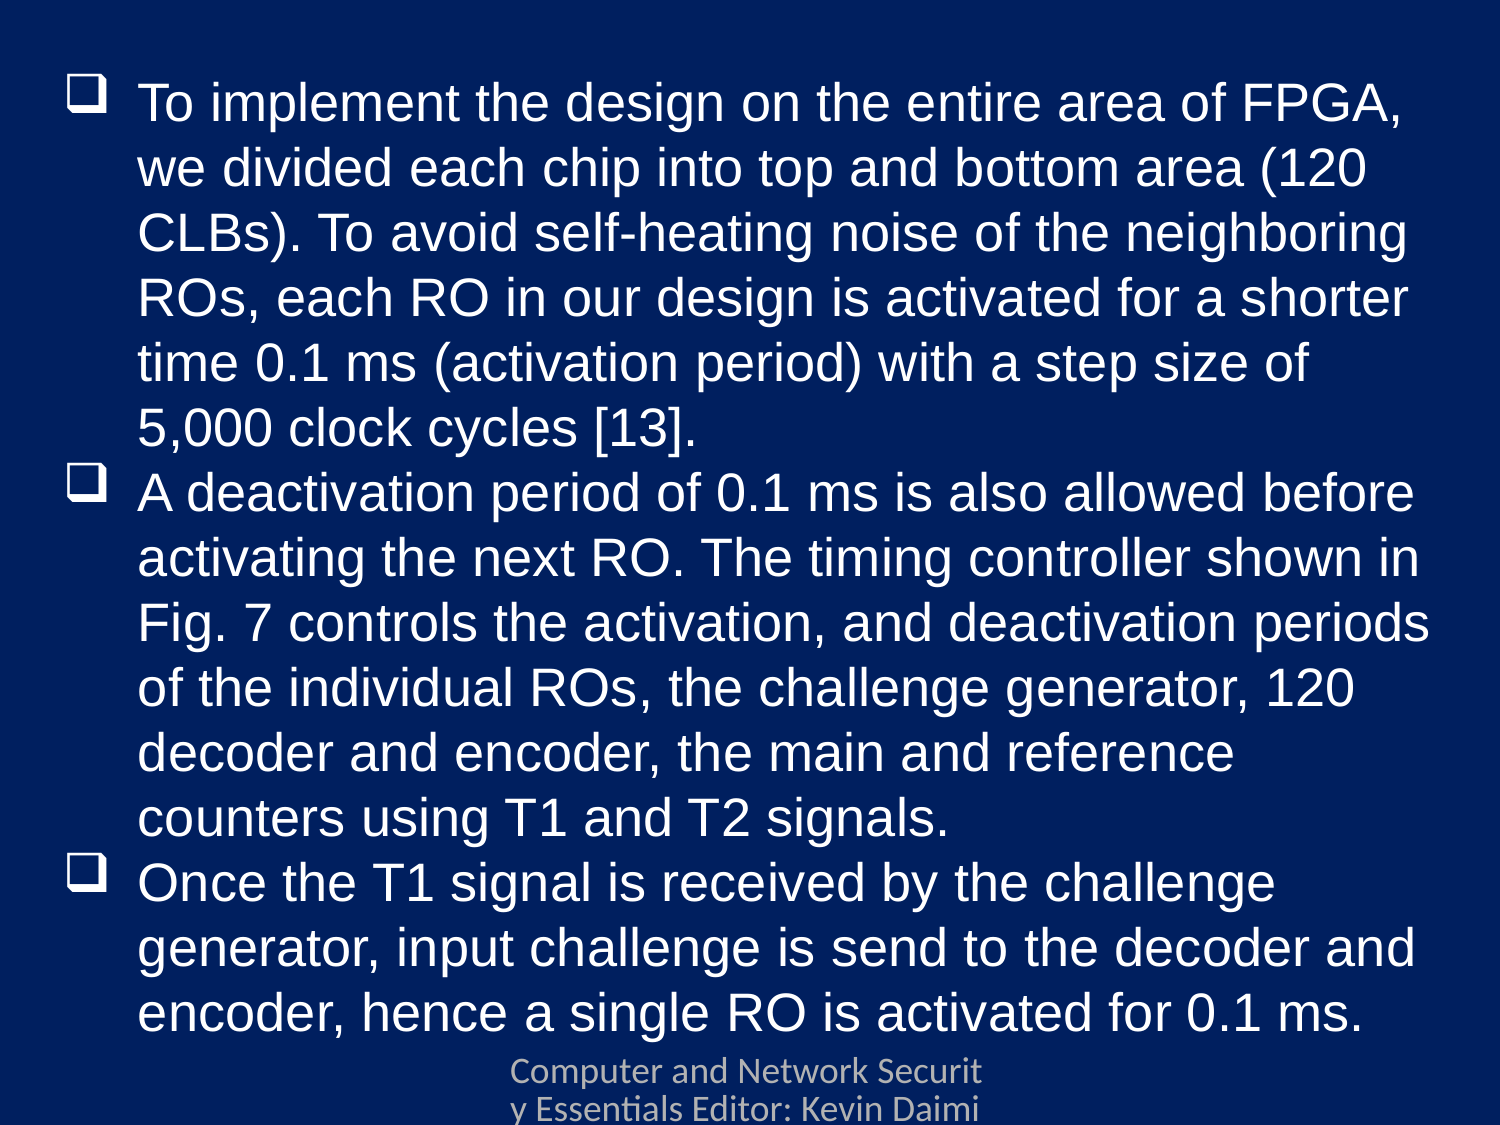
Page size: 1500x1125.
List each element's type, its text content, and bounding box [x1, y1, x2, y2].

footer Computer and Network Security Essentials Editor: Kevin Daimi Associate Editors: Guillermo Francia, Levent Ertaul, Luis H. Encinas, Eman El-Sheikh Published by Springer [510, 1046, 990, 1103]
list To implement the design on the entire area of FPGA, we divided each chip into top and bottom area (120 CLBs). To avoid self-heating noise of the neighboring ROs, each RO in our design is activated for a shorter time 0.1 ms (activation period) with a step size of 5,000 clock cycles [13]. A deactivation period of 0.1 ms is also allowed before activating the next RO. The timing controller shown in Fig. 7 controls the activation, and deactivation periods of the individual ROs, the challenge generator, 120 decoder and encoder, the main and reference counters using T1 and T2 signals. Once the T1 signal is received by the challenge generator, input challenge is send to the decoder and encoder, hence a single RO is activated for 0.1 ms. [62, 67, 1437, 1053]
